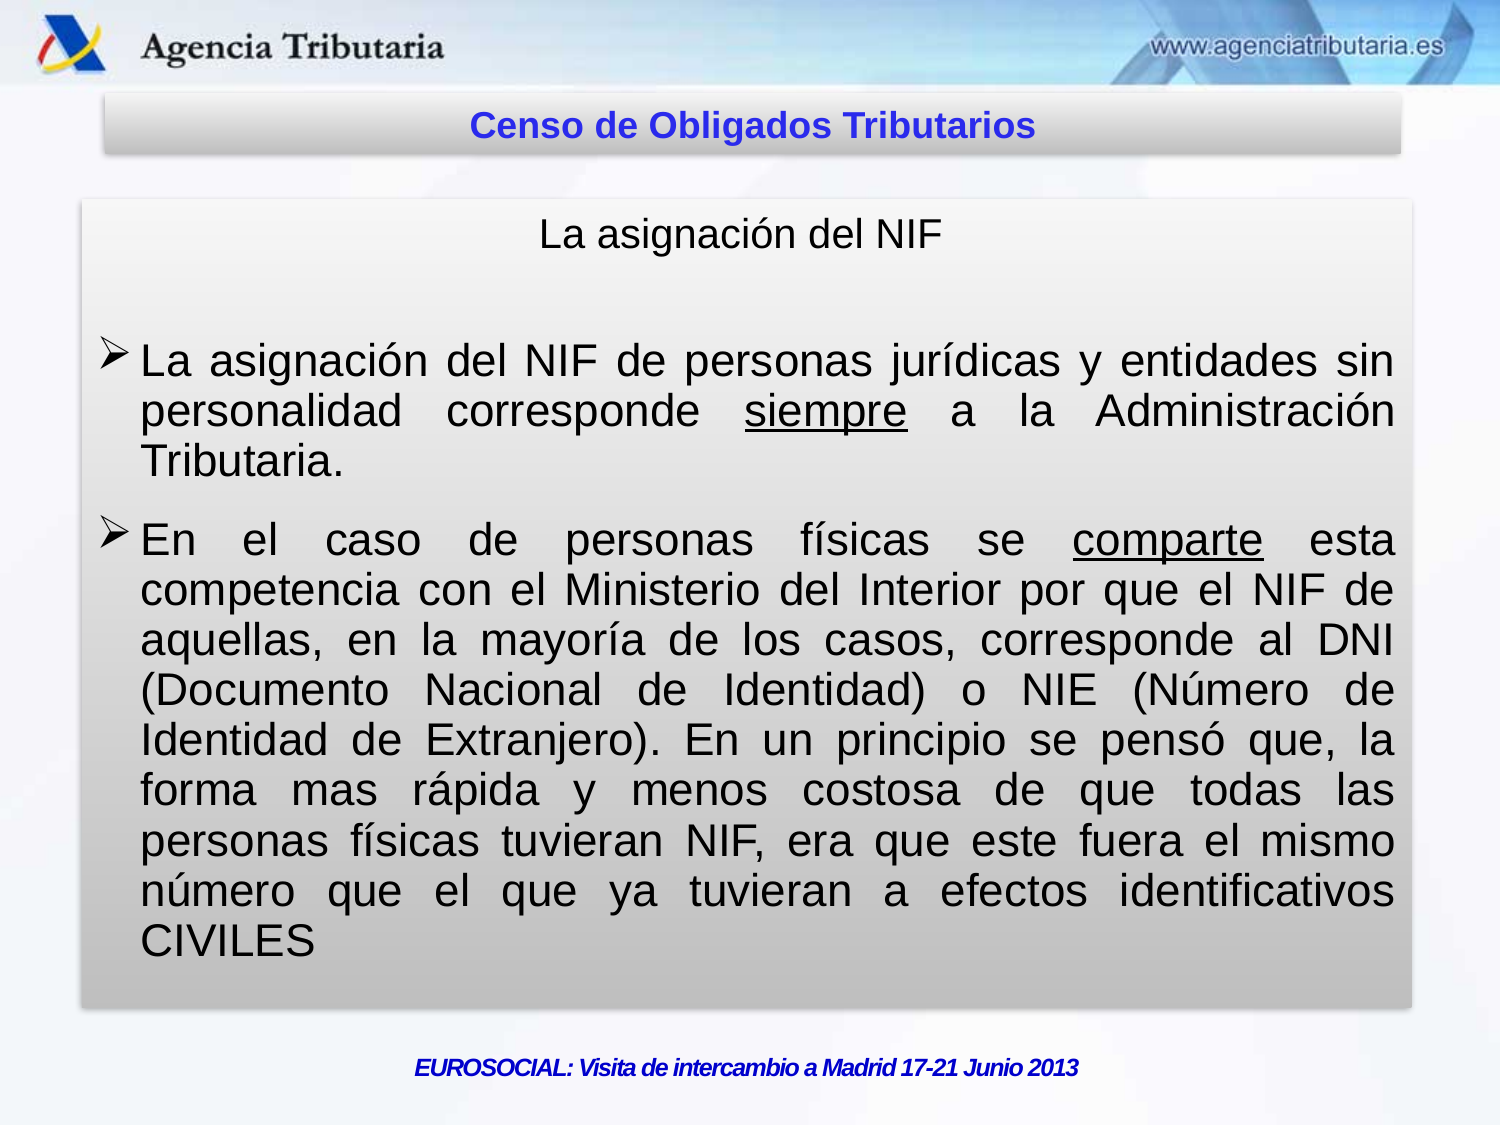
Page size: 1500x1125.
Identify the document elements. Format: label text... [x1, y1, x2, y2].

picture [0, 0, 1500, 1125]
text_box Censo de Obligados Tributarios [105, 93, 1401, 154]
text_box EUROSOCIAL: Visita de intercambio a Madrid 17-21 Junio 2013 [46, 1044, 1454, 1090]
text_box La asignación del NIF La asignación del NIF de personas jurídicas y entidades sin personalidad corresponde siempre a la Administración Tributaria. En el caso de personas físicas se comparte esta competencia con el Ministerio del Interior por que el NIF de aquellas, en la mayoría de los casos, corresponde al DNI (Documento Nacional de Identidad) o NIE (Número de Identidad de Extranjero). En un principio se pensó que, la forma mas rápida y menos costosa de que todas las personas físicas tuvieran NIF, era que este fuera el mismo número que el que ya tuvieran a efectos identificativos CIVILES [81, 199, 1412, 1008]
